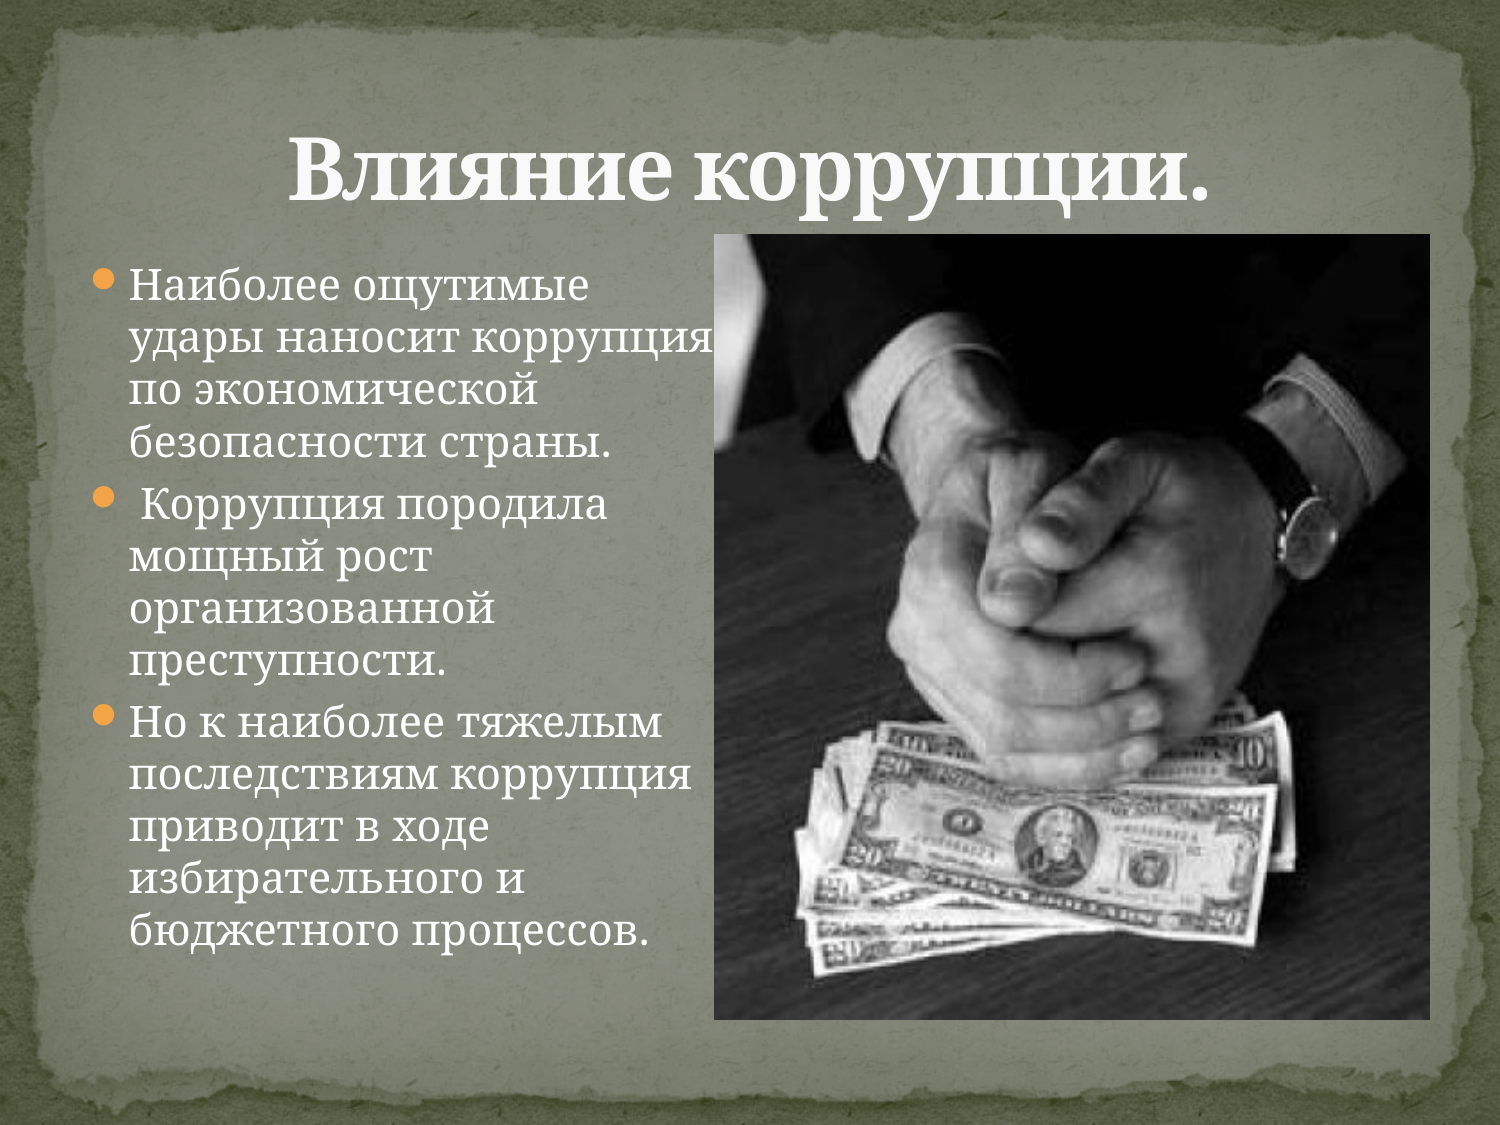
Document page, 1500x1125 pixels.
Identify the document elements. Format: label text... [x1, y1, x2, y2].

list Наиболее ощутимые удары наносит коррупция по экономической безопасности страны. Коррупция породила мощный рост организованной преступности. Но к наиболее тяжелым последствиям коррупция приводит в ходе избирательного и бюджетного процессов. [75, 249, 704, 1000]
title Влияние коррупции. [74, 24, 1425, 225]
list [716, 236, 1429, 1018]
